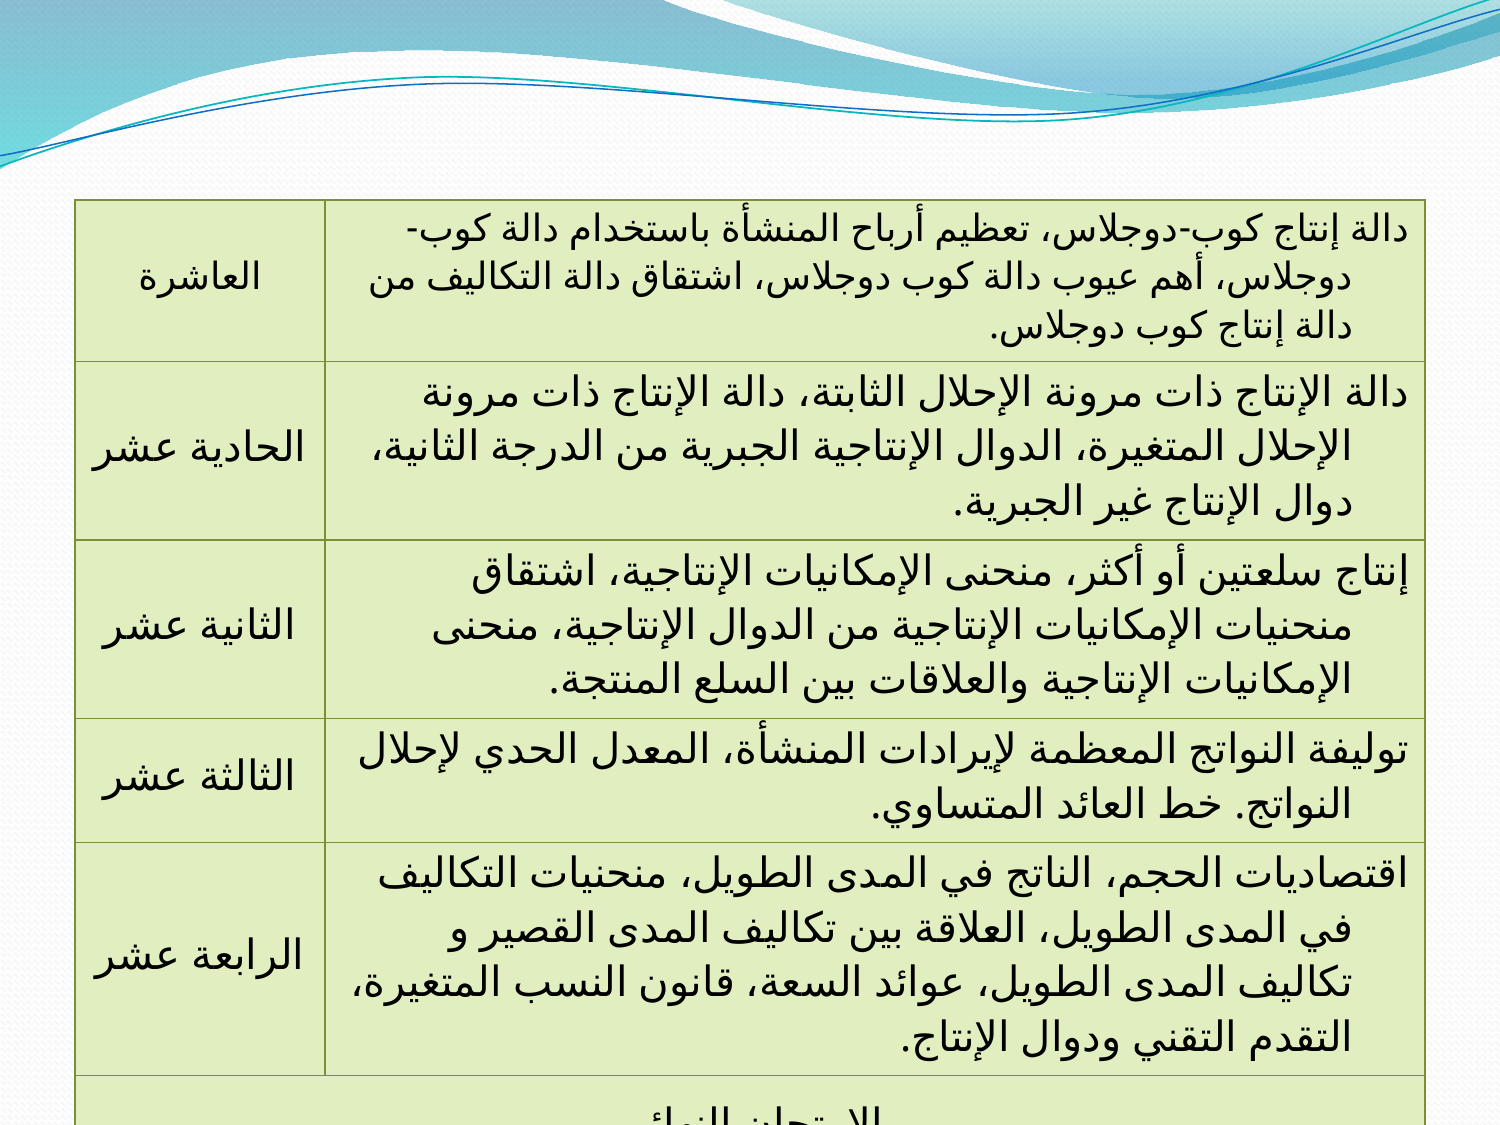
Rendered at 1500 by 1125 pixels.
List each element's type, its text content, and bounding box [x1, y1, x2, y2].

table_cell الحادية عشر [76, 362, 324, 539]
table_cell الرابعة عشر [76, 843, 324, 1075]
table_cell دالة الإنتاج ذات مرونة الإحلال الثابتة، دالة الإنتاج ذات مرونة الإحلال المتغيرة، الدوال الإنتاجية الجبرية من الدرجة الثانية، دوال الإنتاج غير الجبرية. [326, 362, 1424, 539]
table_cell إنتاج سلعتين أو أكثر، منحنى الإمكانيات الإنتاجية، اشتقاق منحنيات الإمكانيات الإنتاجية من الدوال الإنتاجية، منحنى الإمكانيات الإنتاجية والعلاقات بين السلع المنتجة. [326, 541, 1424, 718]
table_cell توليفة النواتج المعظمة لإيرادات المنشأة، المعدل الحدي لإحلال النواتج. خط العائد المتساوي. [326, 719, 1424, 842]
table_header العاشرة [76, 201, 324, 361]
table_cell اقتصاديات الحجم، الناتج في المدى الطويل، منحنيات التكاليف في المدى الطويل، العلاقة بين تكاليف المدى القصير و تكاليف المدى الطويل، عوائد السعة، قانون النسب المتغيرة، التقدم التقني ودوال الإنتاج. [326, 843, 1424, 1075]
table_cell الإمتحان النهائي [76, 1076, 1424, 1125]
table_cell الثالثة عشر [76, 719, 324, 842]
table_cell الثانية عشر [76, 541, 324, 718]
table_header دالة إنتاج كوب-دوجلاس، تعظيم أرباح المنشأة باستخدام دالة كوب-دوجلاس، أهم عيوب دالة كوب دوجلاس، اشتقاق دالة التكاليف من دالة إنتاج كوب دوجلاس. [326, 201, 1424, 361]
